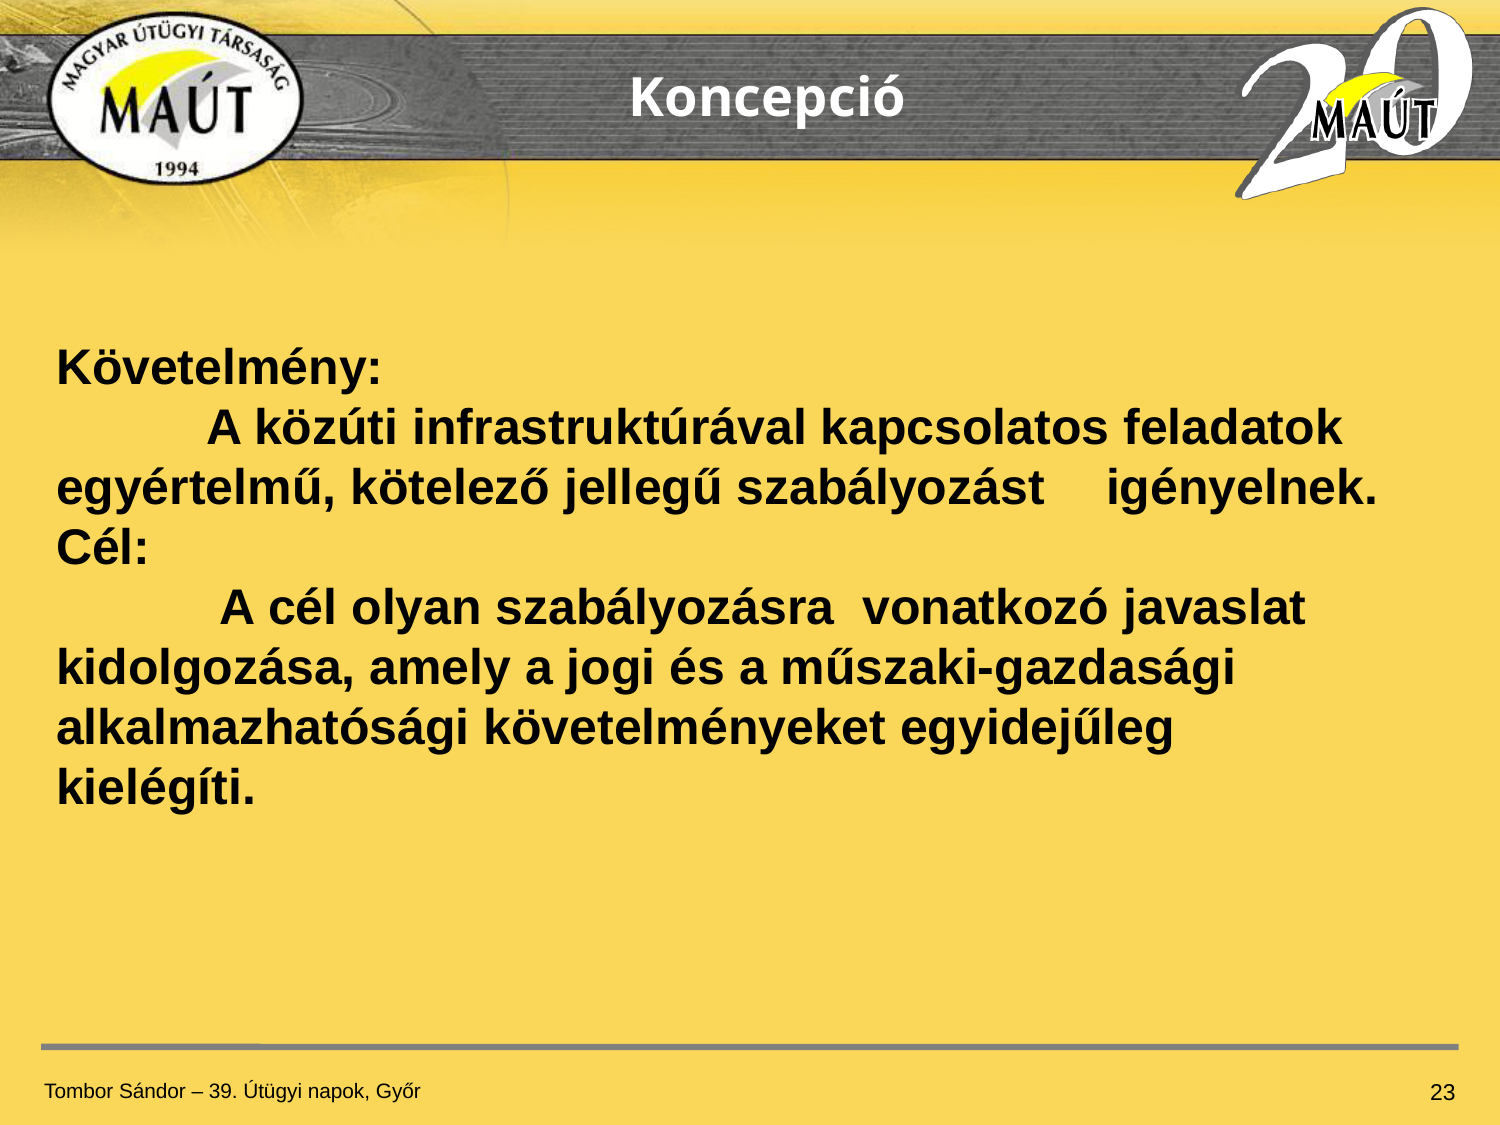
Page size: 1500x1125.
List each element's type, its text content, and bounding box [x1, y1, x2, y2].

picture [0, 0, 1500, 1125]
text_box Koncepció [301, 54, 1235, 135]
list Követelmény: A közúti infrastruktúrával kapcsolatos feladatok egyértelmű, kötelező jellegű szabályozást igényelnek. Cél: A cél olyan szabályozásra vonatkozó javaslat kidolgozása, amely a jogi és a műszaki-gazdasági alkalmazhatósági követelményeket egyidejűleg kielégíti. [41, 267, 1459, 1014]
